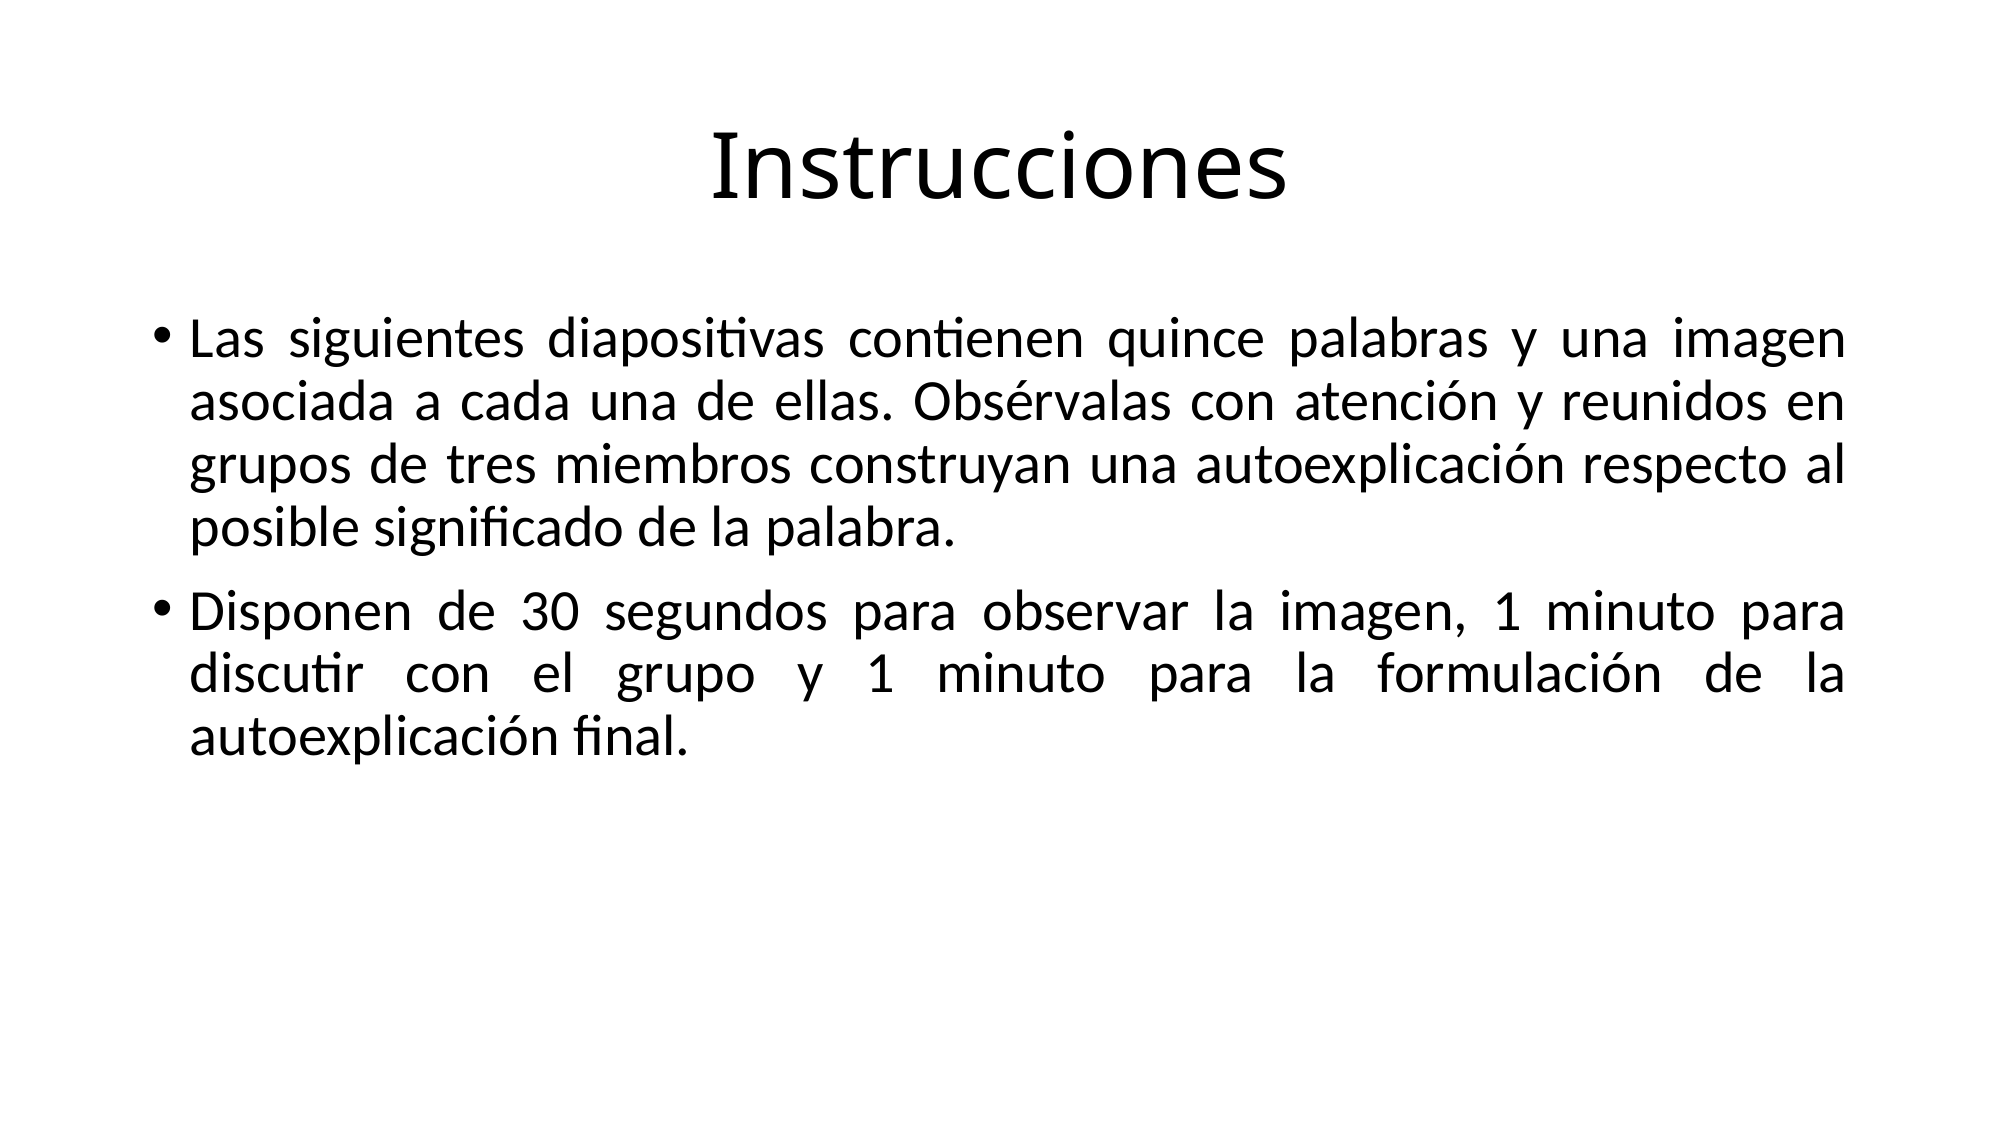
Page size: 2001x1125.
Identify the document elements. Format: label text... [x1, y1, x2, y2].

list Las siguientes diapositivas contienen quince palabras y una imagen asociada a cada una de ellas. Obsérvalas con atención y reunidos en grupos de tres miembros construyan una autoexplicación respecto al posible significado de la palabra. Disponen de 30 segundos para observar la imagen, 1 minuto para discutir con el grupo y 1 minuto para la formulación de la autoexplicación final. [137, 299, 1863, 1014]
title Instrucciones [137, 59, 1863, 278]
